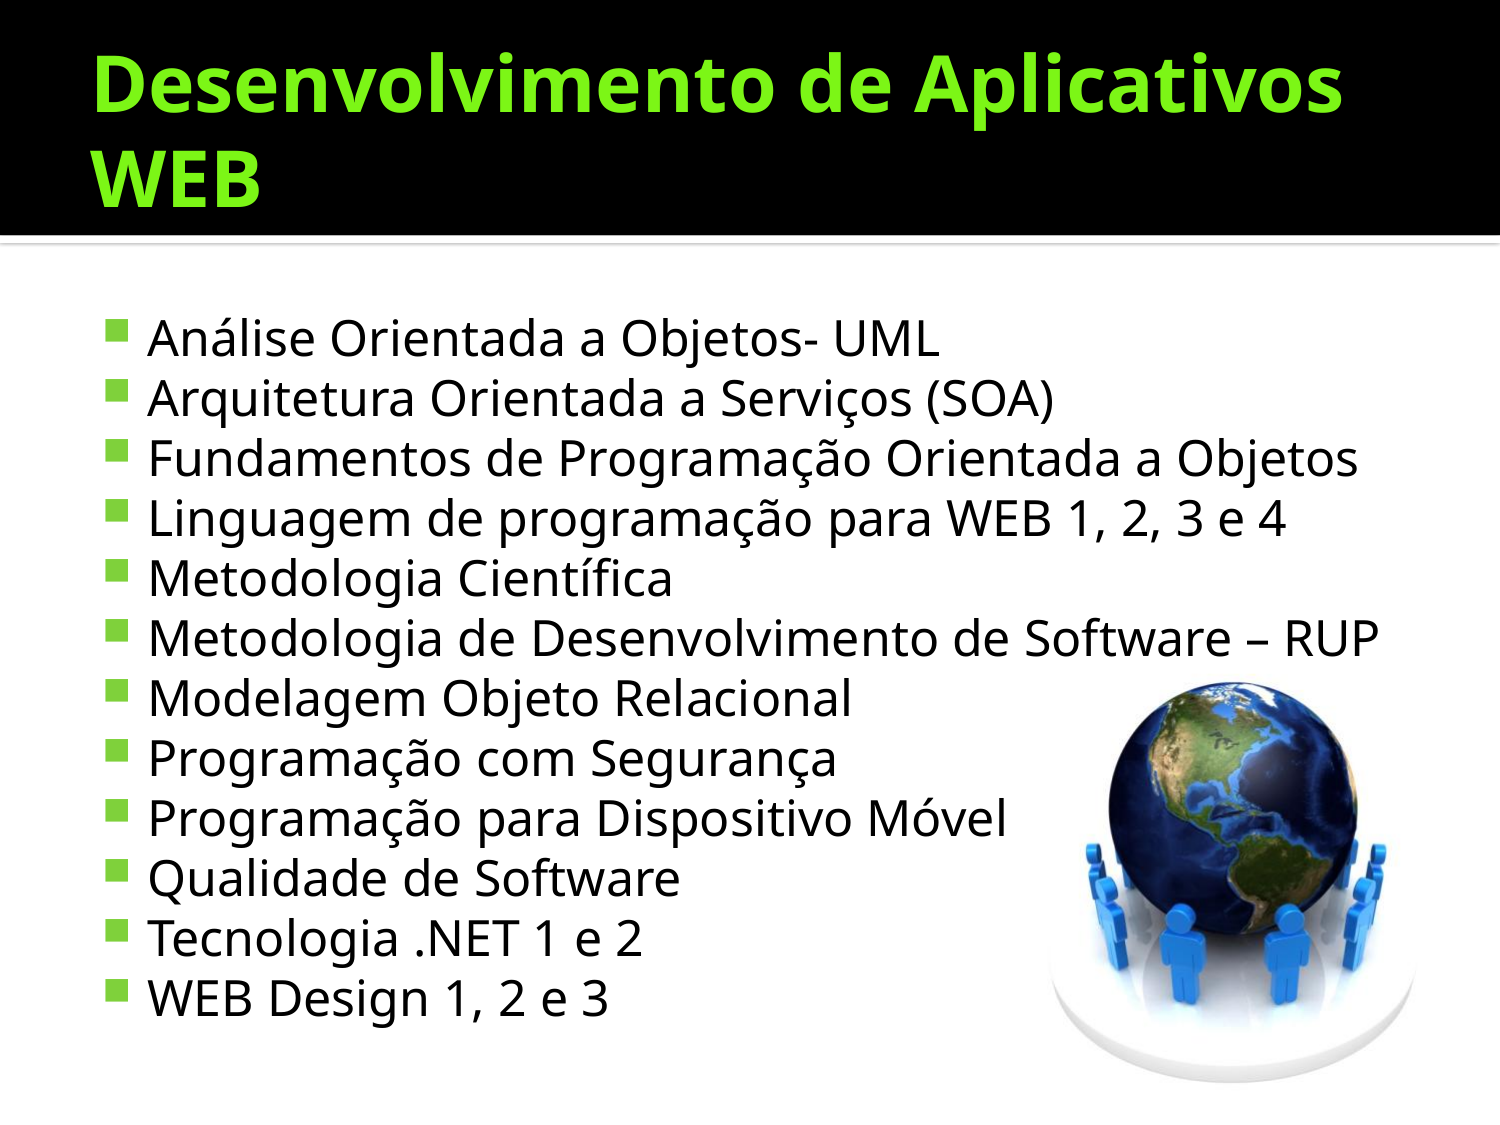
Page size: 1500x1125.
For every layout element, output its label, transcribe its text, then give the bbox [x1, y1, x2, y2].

picture [1031, 658, 1442, 1102]
title Desenvolvimento de Aplicativos WEB [75, 25, 1425, 231]
list Análise Orientada a Objetos- UML Arquitetura Orientada a Serviços (SOA) Fundamentos de Programação Orientada a Objetos Linguagem de programação para WEB 1, 2, 3 e 4 Metodologia Científica Metodologia de Desenvolvimento de Software – RUP Modelagem Objeto Relacional Programação com Segurança Programação para Dispositivo Móvel Qualidade de Software Tecnologia .NET 1 e 2 WEB Design 1, 2 e 3 [75, 291, 1425, 1050]
